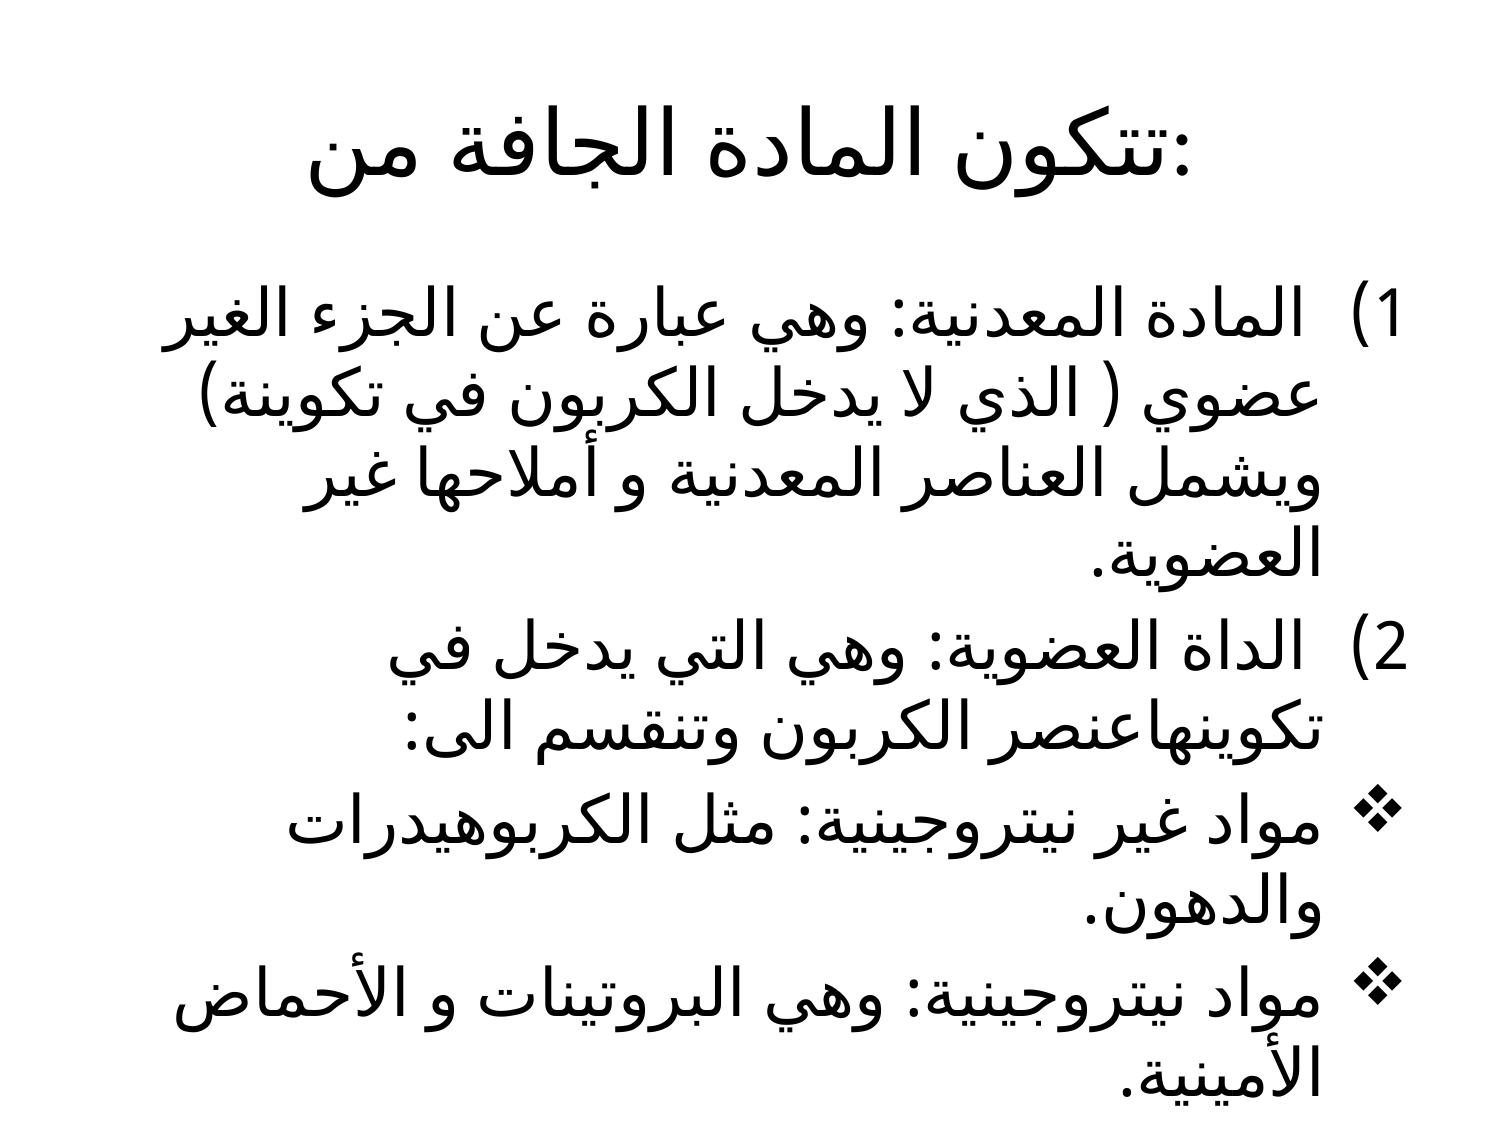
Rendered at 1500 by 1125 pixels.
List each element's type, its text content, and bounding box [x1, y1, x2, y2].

title تتكون المادة الجافة من: [75, 45, 1425, 233]
list المادة المعدنية: وهي عبارة عن الجزء الغير عضوي ( الذي لا يدخل الكربون في تكوينة) ويشمل العناصر المعدنية و أملاحها غير العضوية. الداة العضوية: وهي التي يدخل في تكوينهاعنصر الكربون وتنقسم الى: مواد غير نيتروجينية: مثل الكربوهيدرات والدهون. مواد نيتروجينية: وهي البروتينات و الأحماض الأمينية. [75, 262, 1425, 1005]
